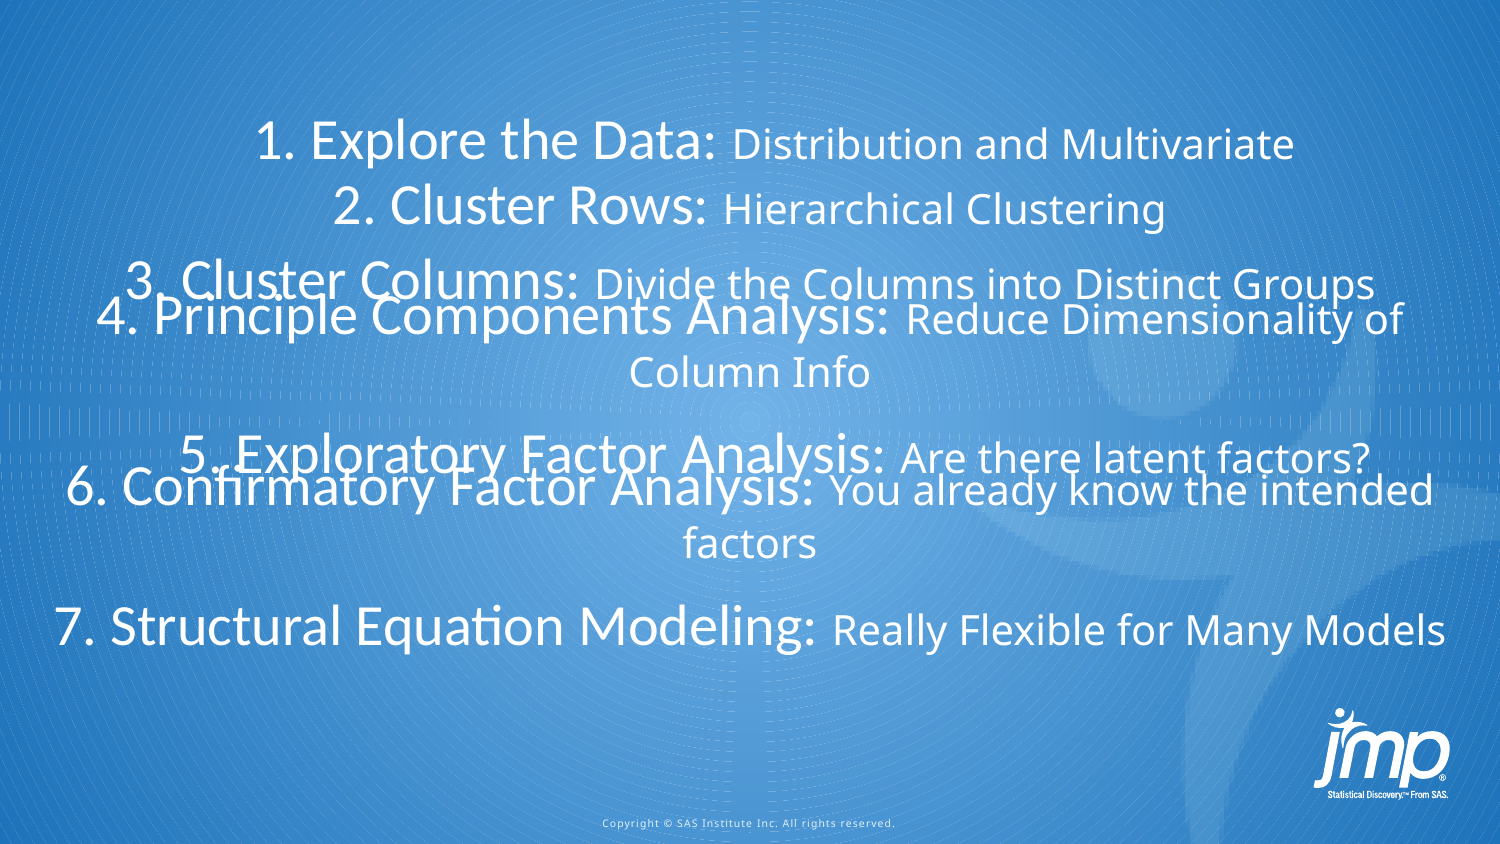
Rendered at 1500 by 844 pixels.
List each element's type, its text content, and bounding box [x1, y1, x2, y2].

text_box 3. Cluster Columns: Divide the Columns into Distinct Groups [0, 324, 1500, 399]
title 7. Structural Equation Modeling: Really Flexible for Many Models [0, 579, 1500, 666]
text_box 1. Explore the Data: Distribution and Multivariate [99, 94, 1450, 159]
text_box 6. Confirmatory Factor Analysis: You already know the intended factors [0, 439, 1500, 575]
text_box 4. Principle Components Analysis: Reduce Dimensionality of Column Info [0, 399, 1500, 404]
text_box 5. Exploratory Factor Analysis: Are there latent factors? [24, 407, 1500, 439]
text_box 2. Cluster Rows: Hierarchical Clustering [0, 159, 1500, 324]
